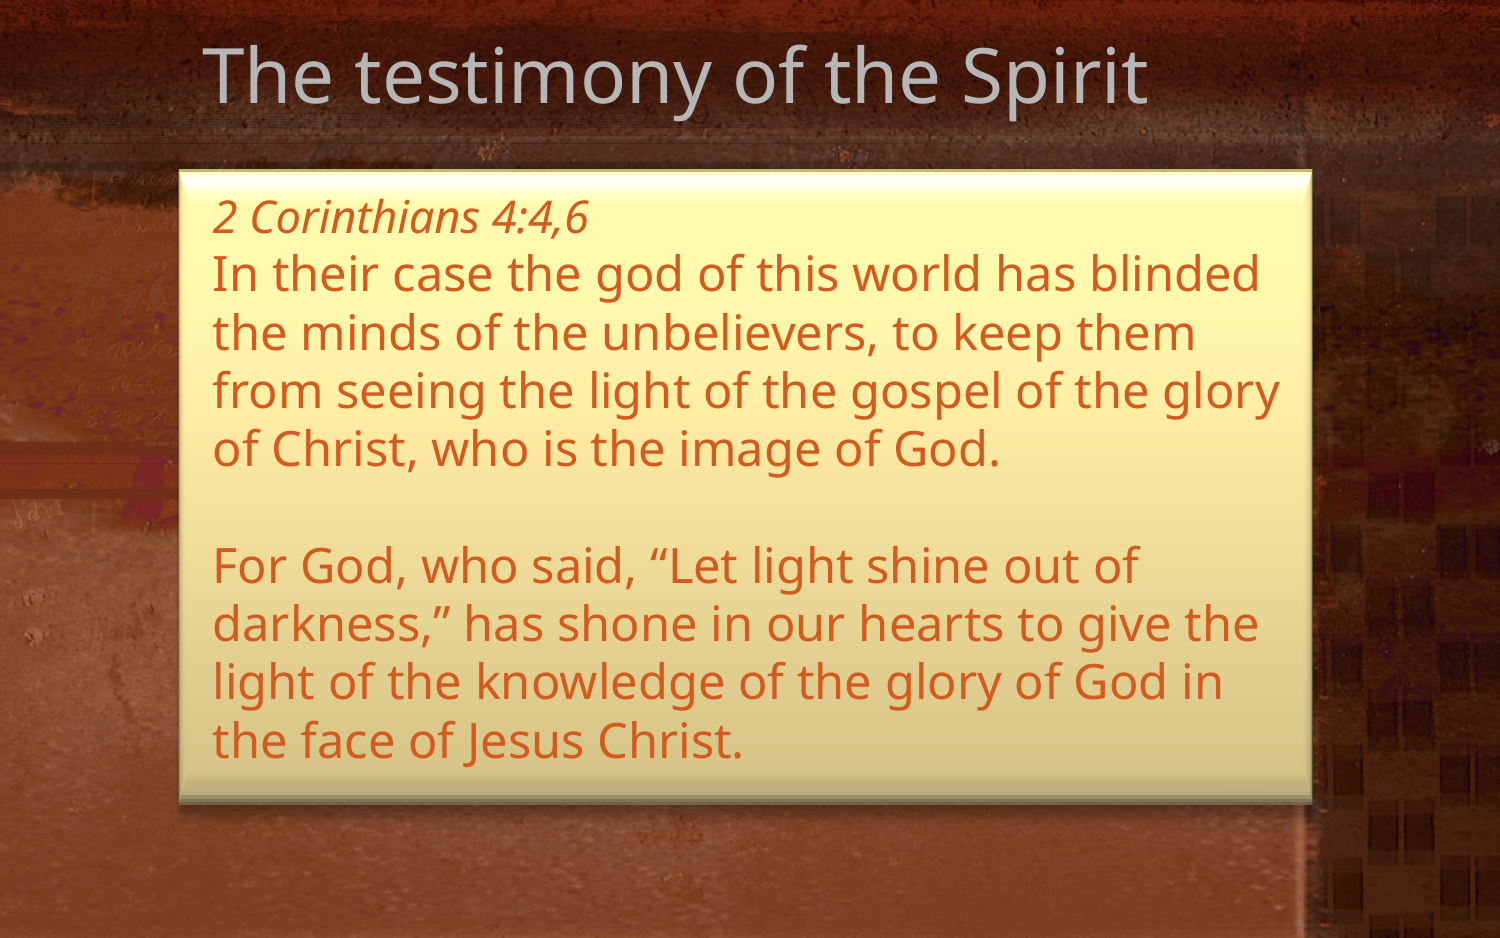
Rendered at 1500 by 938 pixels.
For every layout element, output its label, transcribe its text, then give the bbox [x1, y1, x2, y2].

text_box The testimony of the Spirit [187, 0, 1334, 131]
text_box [155, 131, 1334, 844]
picture [0, 0, 1500, 938]
